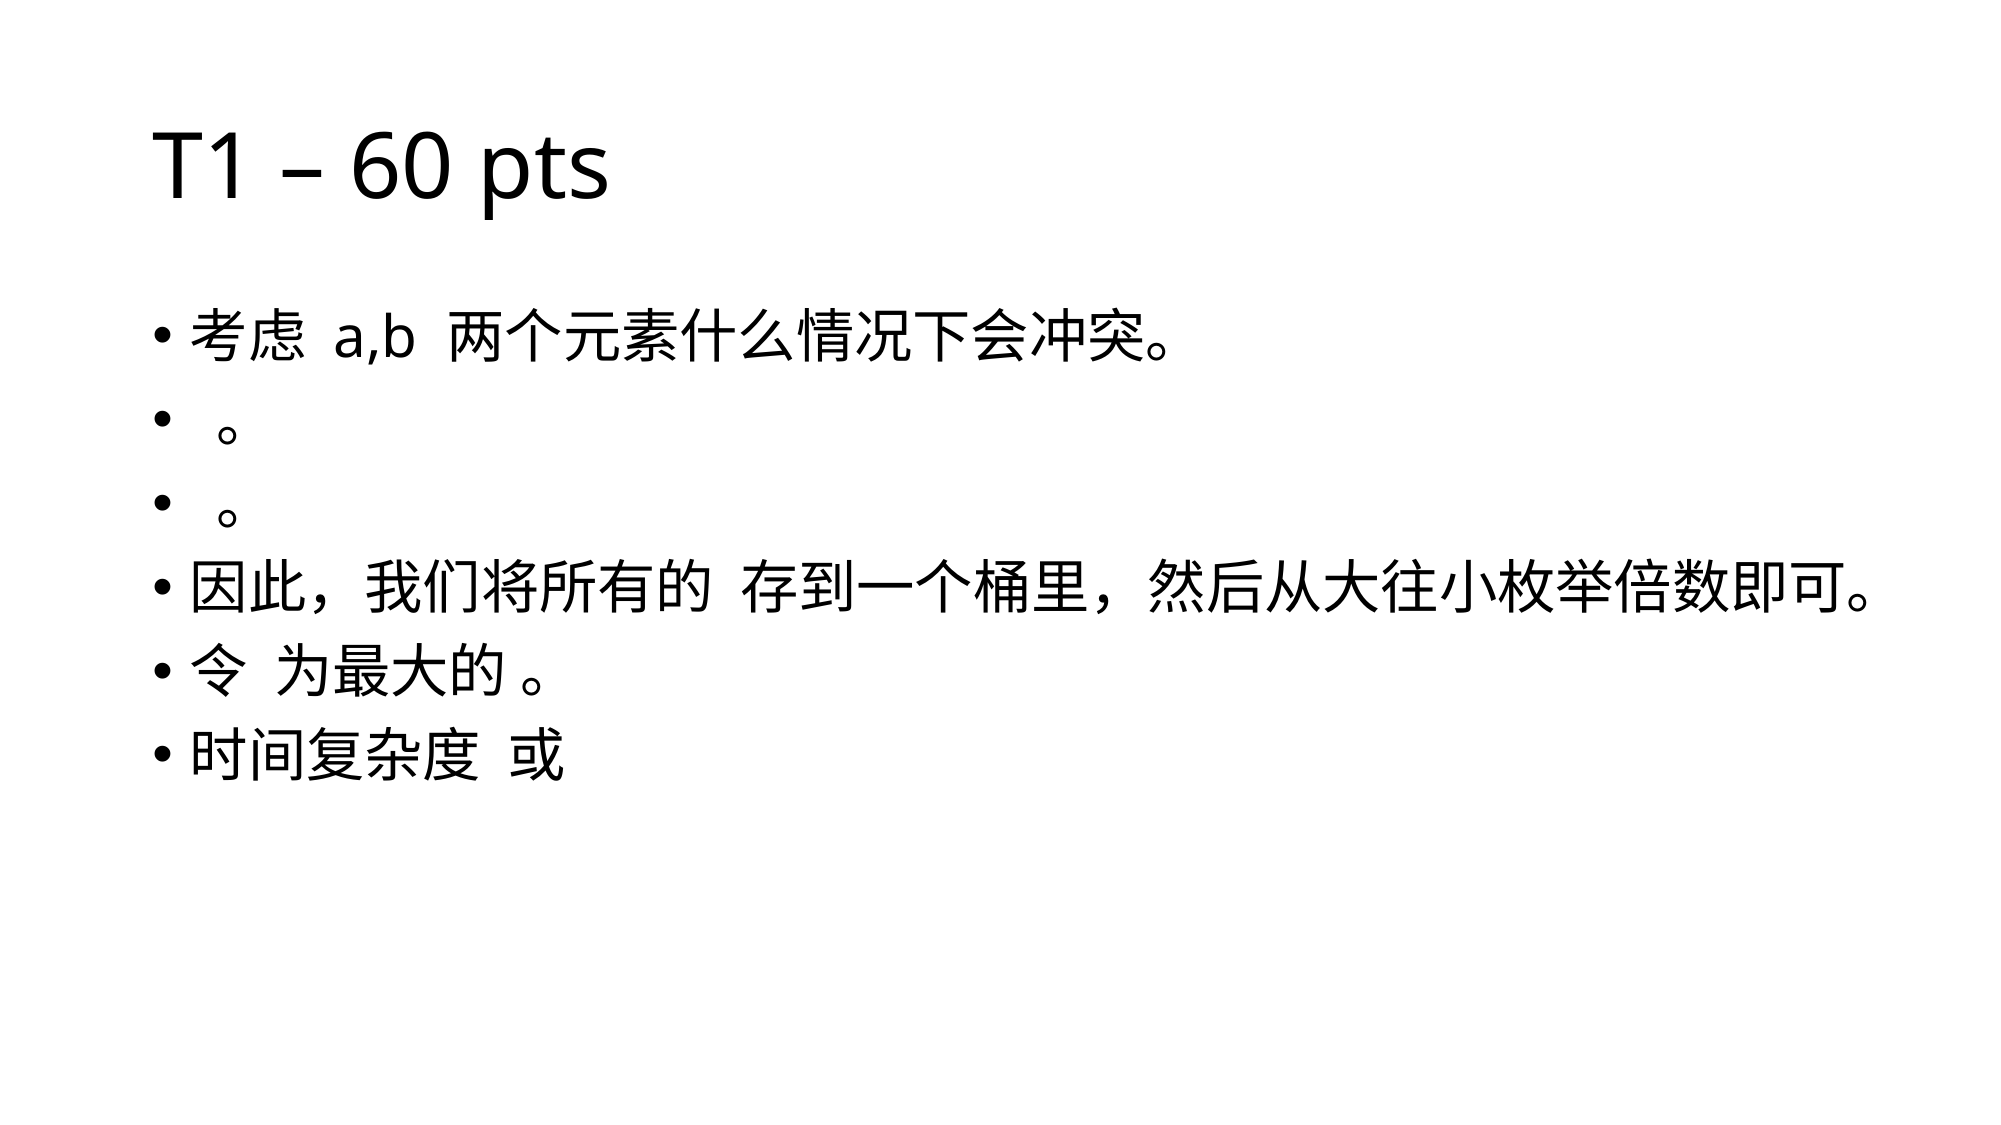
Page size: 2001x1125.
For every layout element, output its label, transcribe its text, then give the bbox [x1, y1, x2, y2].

title T1 – 60 pts [137, 59, 1863, 278]
